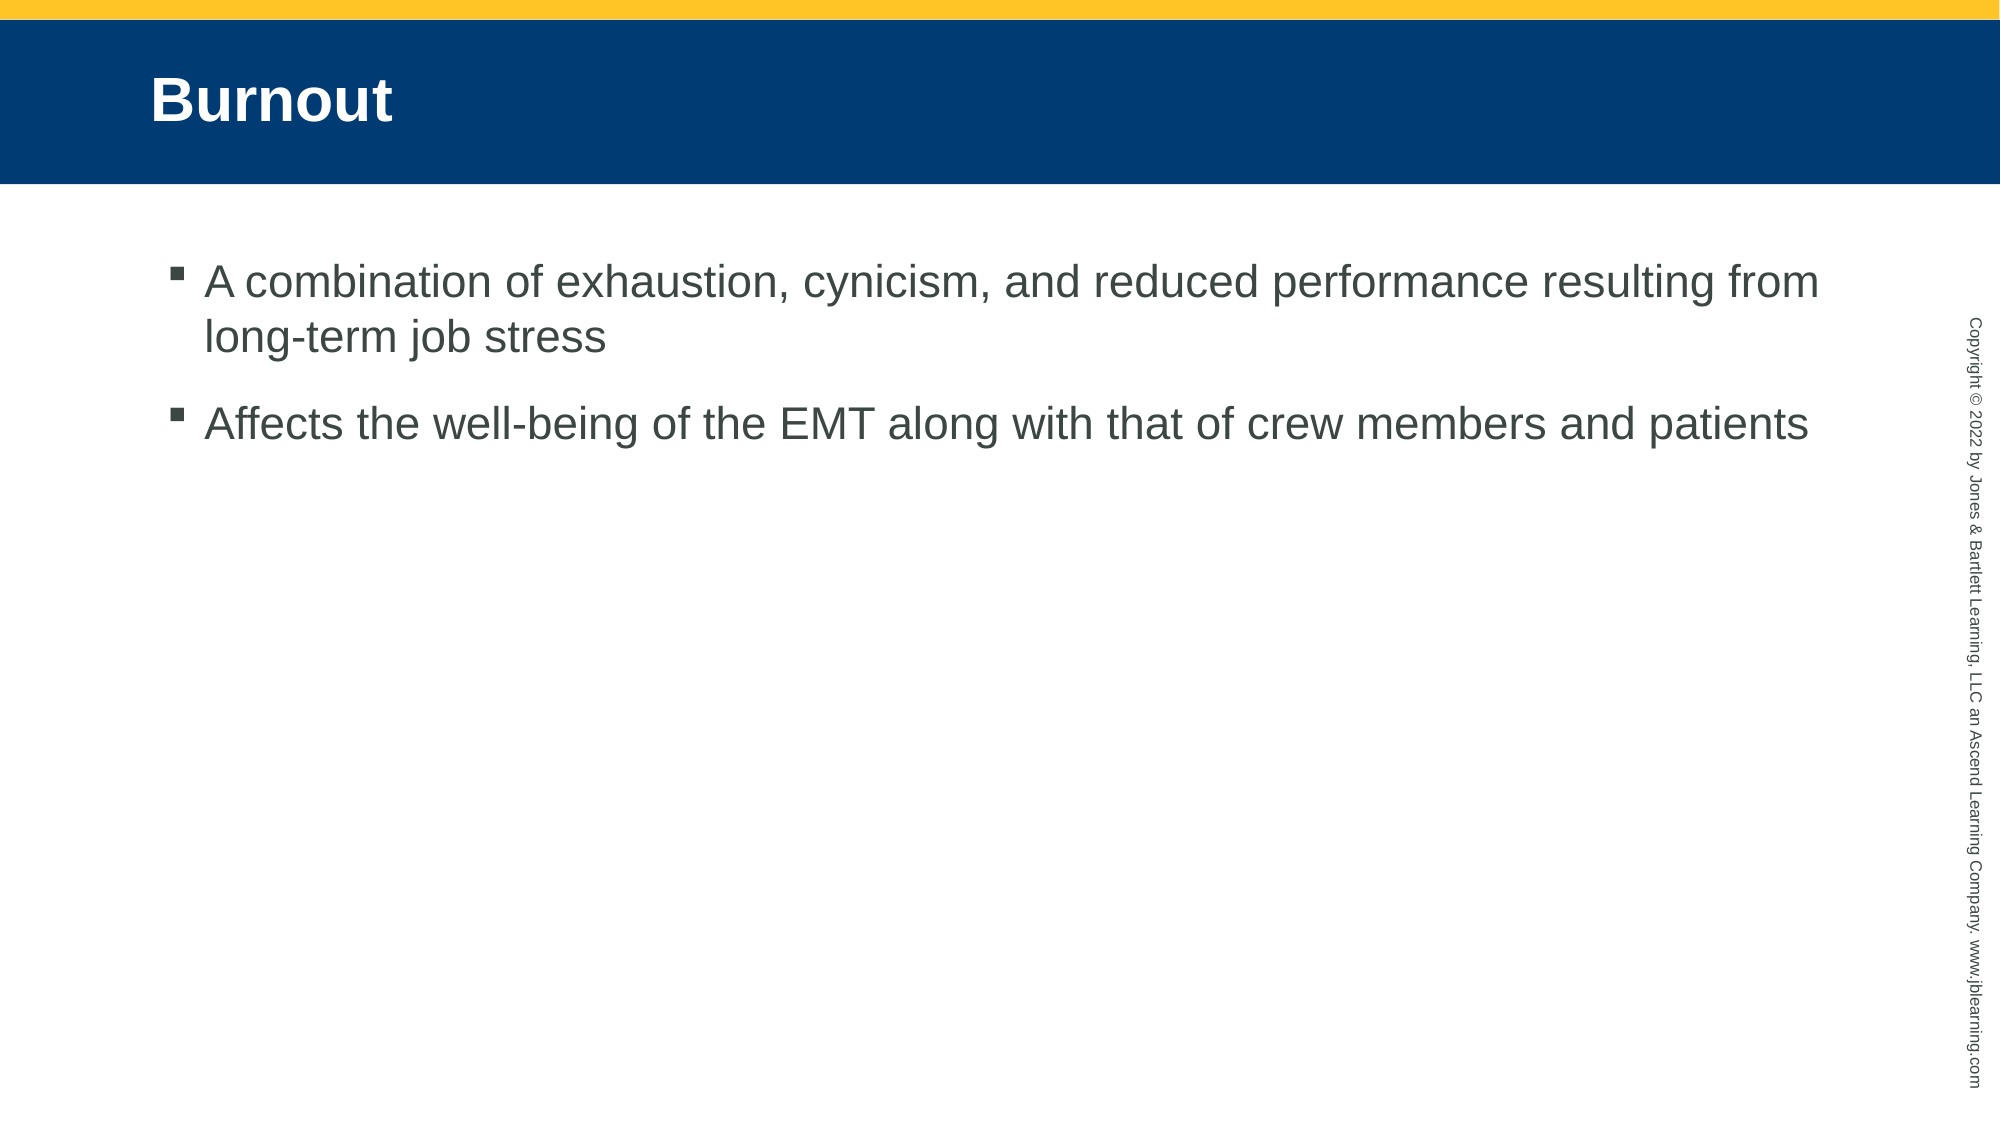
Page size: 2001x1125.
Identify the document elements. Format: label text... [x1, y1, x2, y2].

title Burnout [0, 19, 2000, 185]
list A combination of exhaustion, cynicism, and reduced performance resulting from long-term job stress Affects the well-being of the EMT along with that of crew members and patients [151, 244, 1840, 1016]
